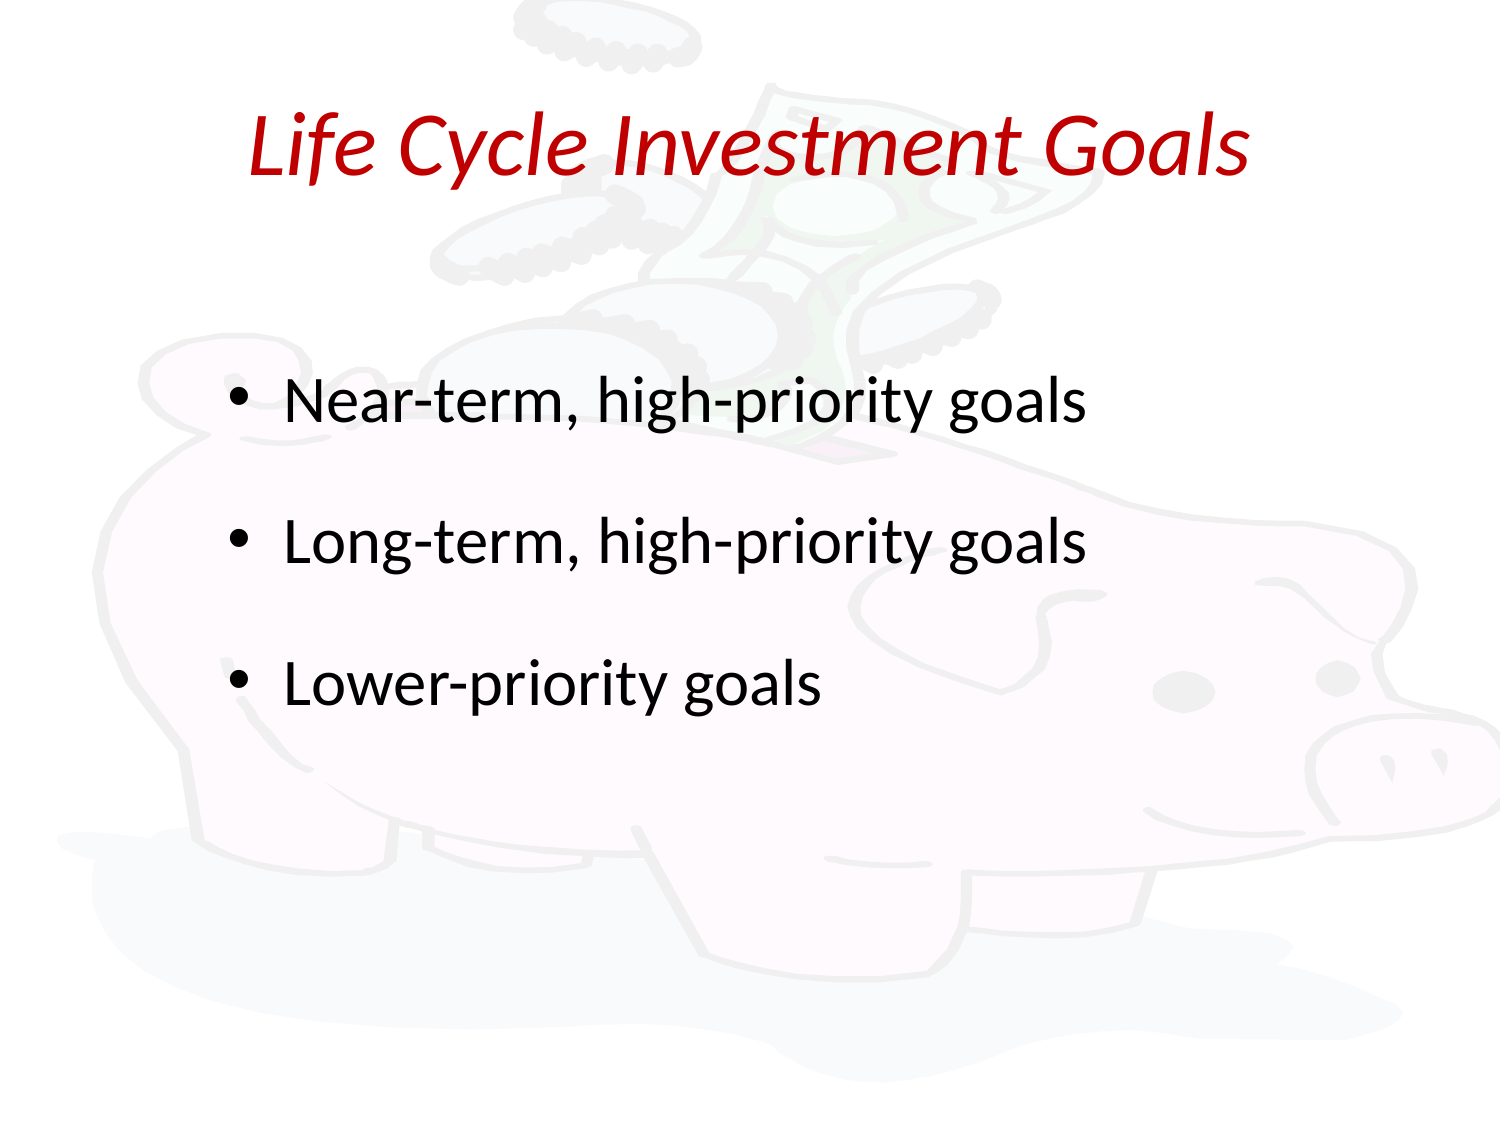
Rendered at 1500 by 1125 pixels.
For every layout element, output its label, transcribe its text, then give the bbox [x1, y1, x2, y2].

list Near-term, high-priority goals Long-term, high-priority goals Lower-priority goals [212, 299, 1488, 975]
title Life Cycle Investment Goals [75, 45, 1425, 233]
